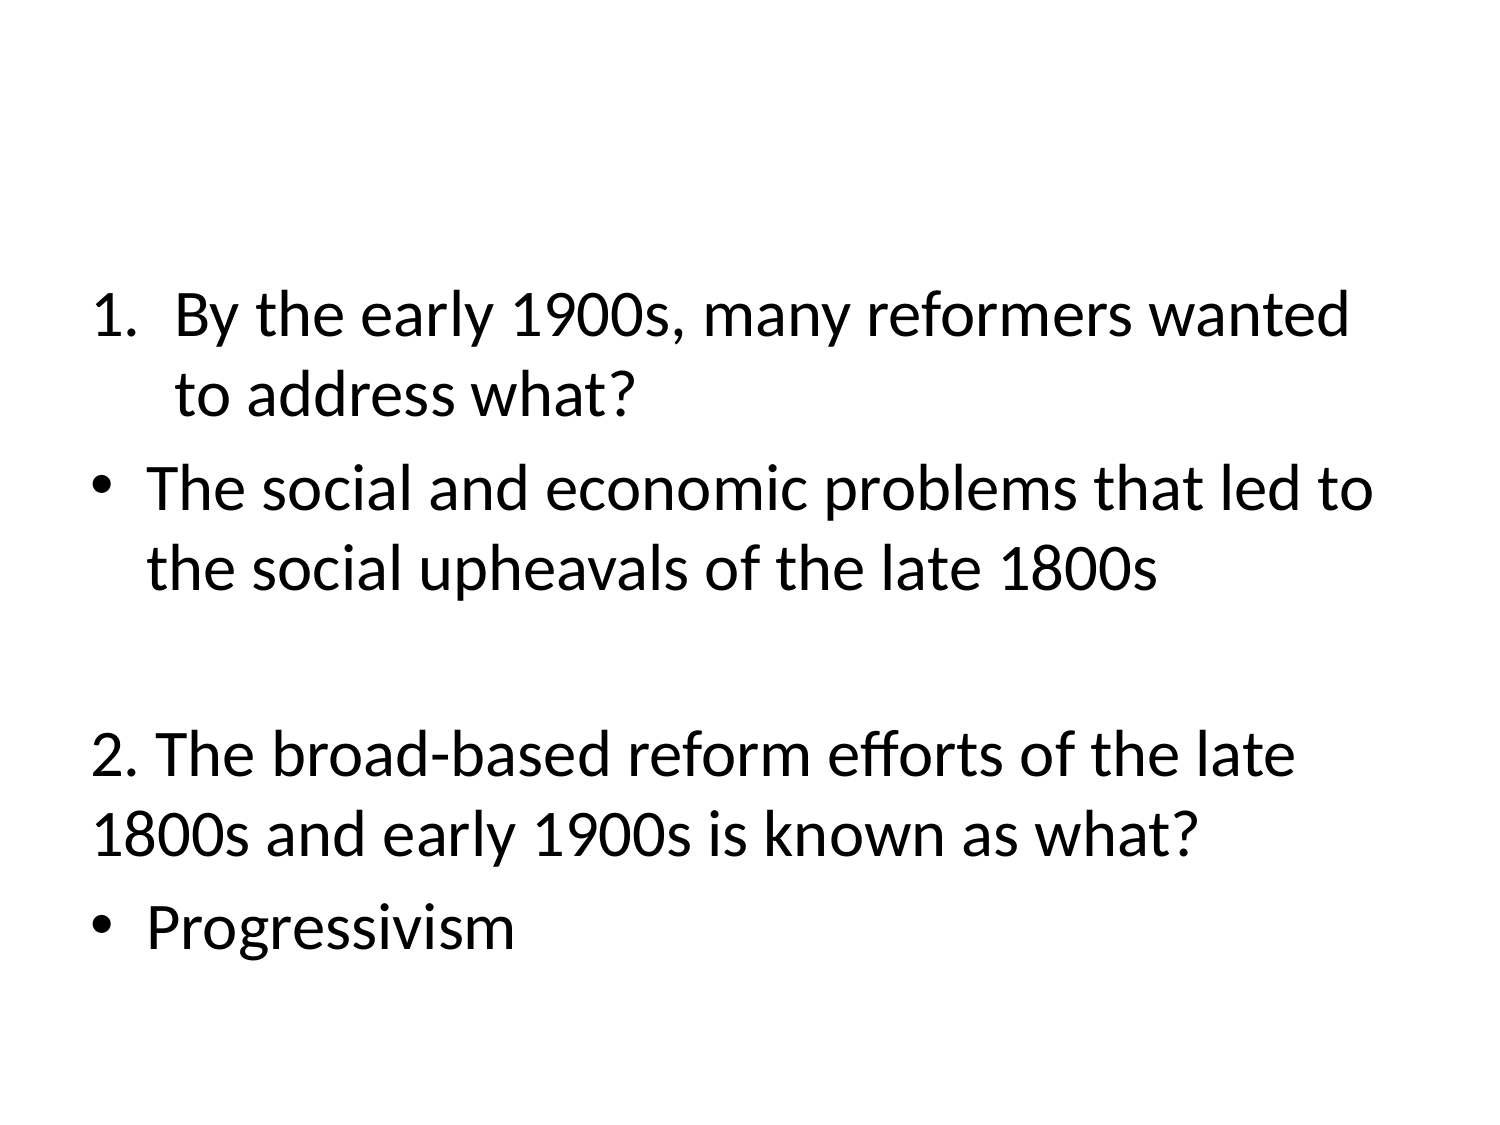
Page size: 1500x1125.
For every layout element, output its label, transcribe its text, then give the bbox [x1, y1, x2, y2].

list By the early 1900s, many reformers wanted to address what? The social and economic problems that led to the social upheavals of the late 1800s 2. The broad-based reform efforts of the late 1800s and early 1900s is known as what? Progressivism [75, 262, 1425, 1005]
